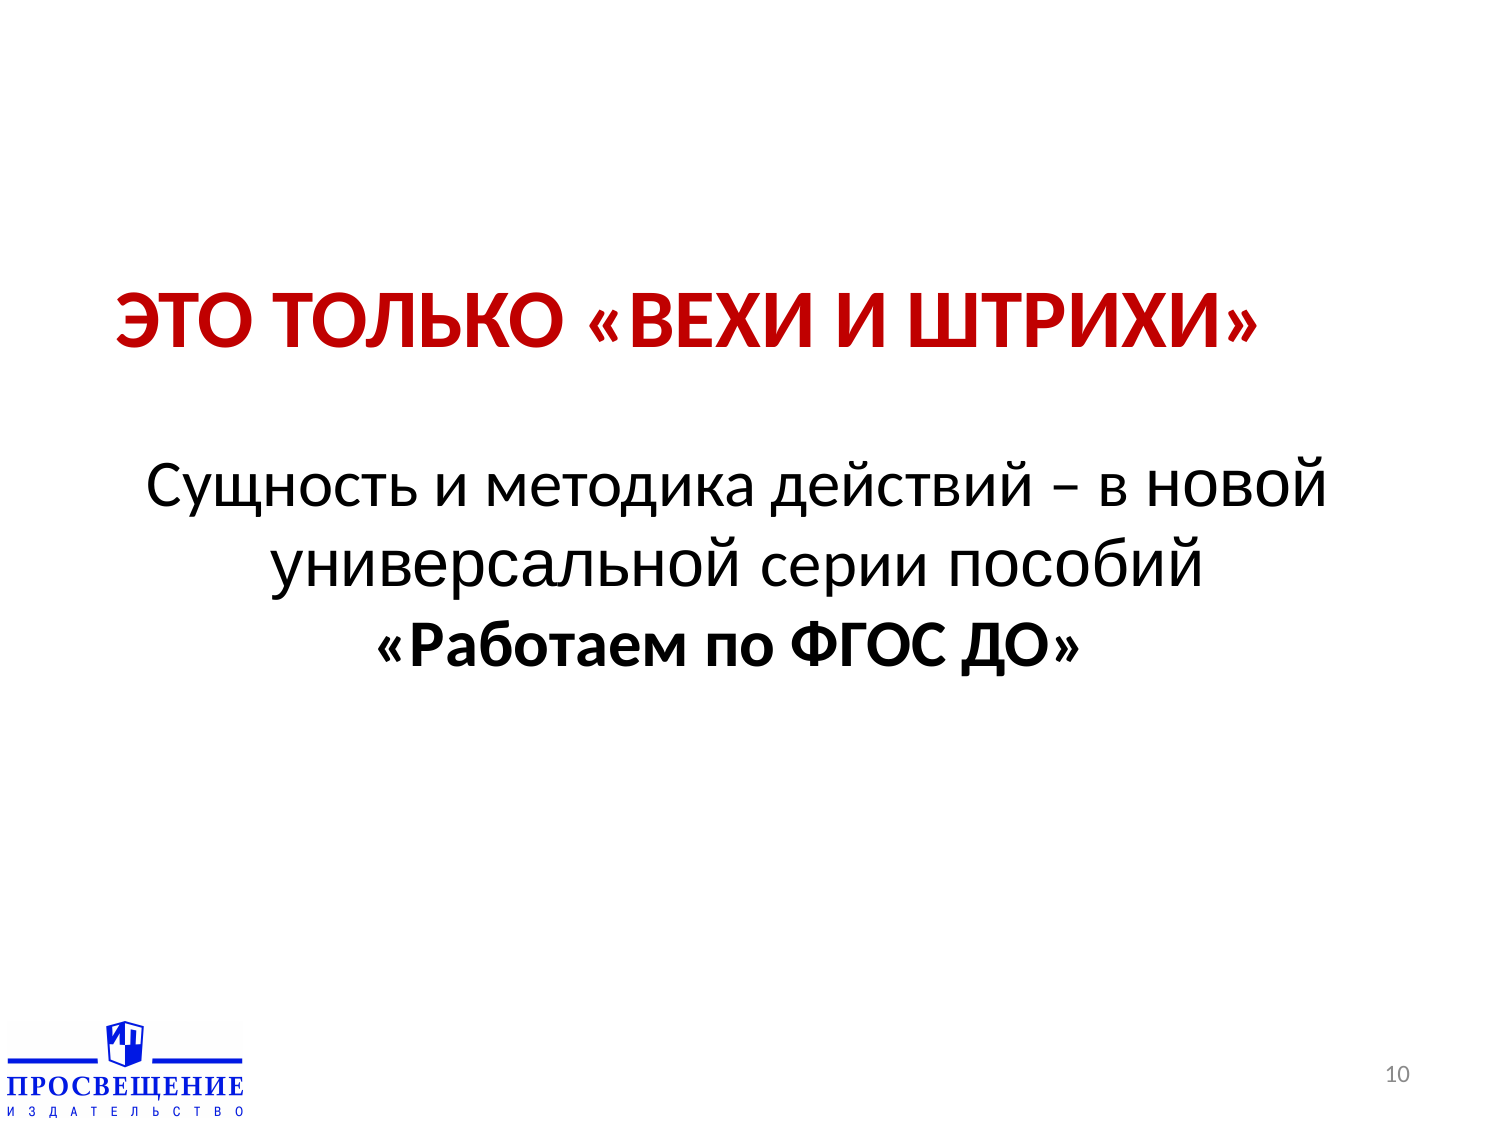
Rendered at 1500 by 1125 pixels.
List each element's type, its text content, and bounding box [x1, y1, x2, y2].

picture [7, 1021, 243, 1118]
slide_number 10 [1074, 1042, 1425, 1103]
title Сущность и методика действий – в новой универсальной серии пособий «Работаем по ФГОС ДО» [100, 432, 1376, 657]
list ЭТО ТОЛЬКО «ВЕХИ И ШТРИХИ» [100, 125, 1376, 372]
